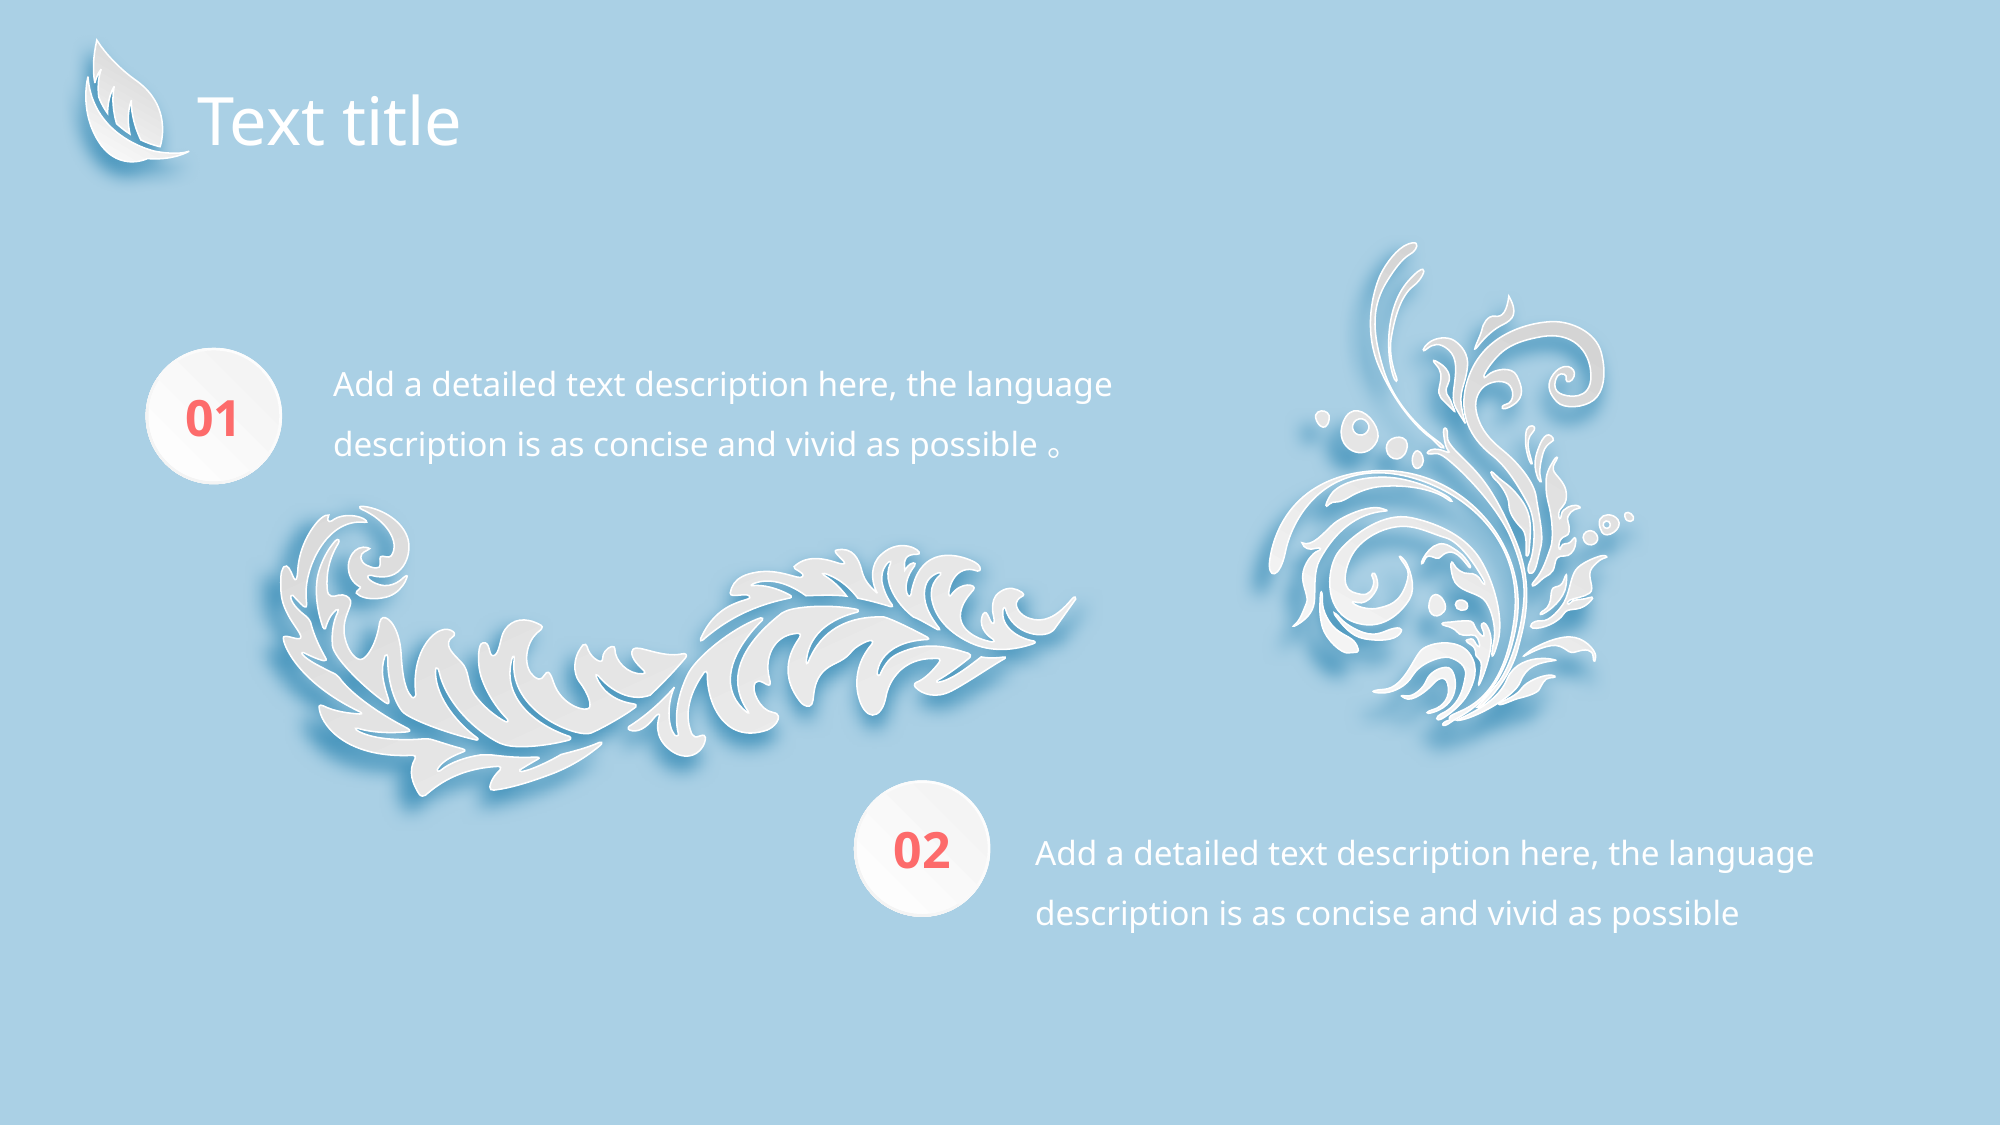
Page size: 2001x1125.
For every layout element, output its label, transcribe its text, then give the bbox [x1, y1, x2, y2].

text_box [315, 538, 688, 748]
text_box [853, 780, 991, 917]
text_box [1529, 554, 1608, 630]
text_box Add a detailed text description here, the language description is as concise and vivid as possible [1035, 812, 1827, 933]
list Text title [182, 80, 960, 158]
text_box [1598, 513, 1621, 536]
text_box [347, 505, 410, 600]
text_box [1623, 511, 1635, 523]
text_box [627, 605, 1007, 758]
text_box [279, 513, 603, 798]
text_box [699, 544, 1077, 651]
text_box Add a detailed text description here, the language description is as concise and vivid as possible。 [333, 343, 1125, 464]
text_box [145, 347, 283, 485]
text_box [1268, 241, 1606, 727]
